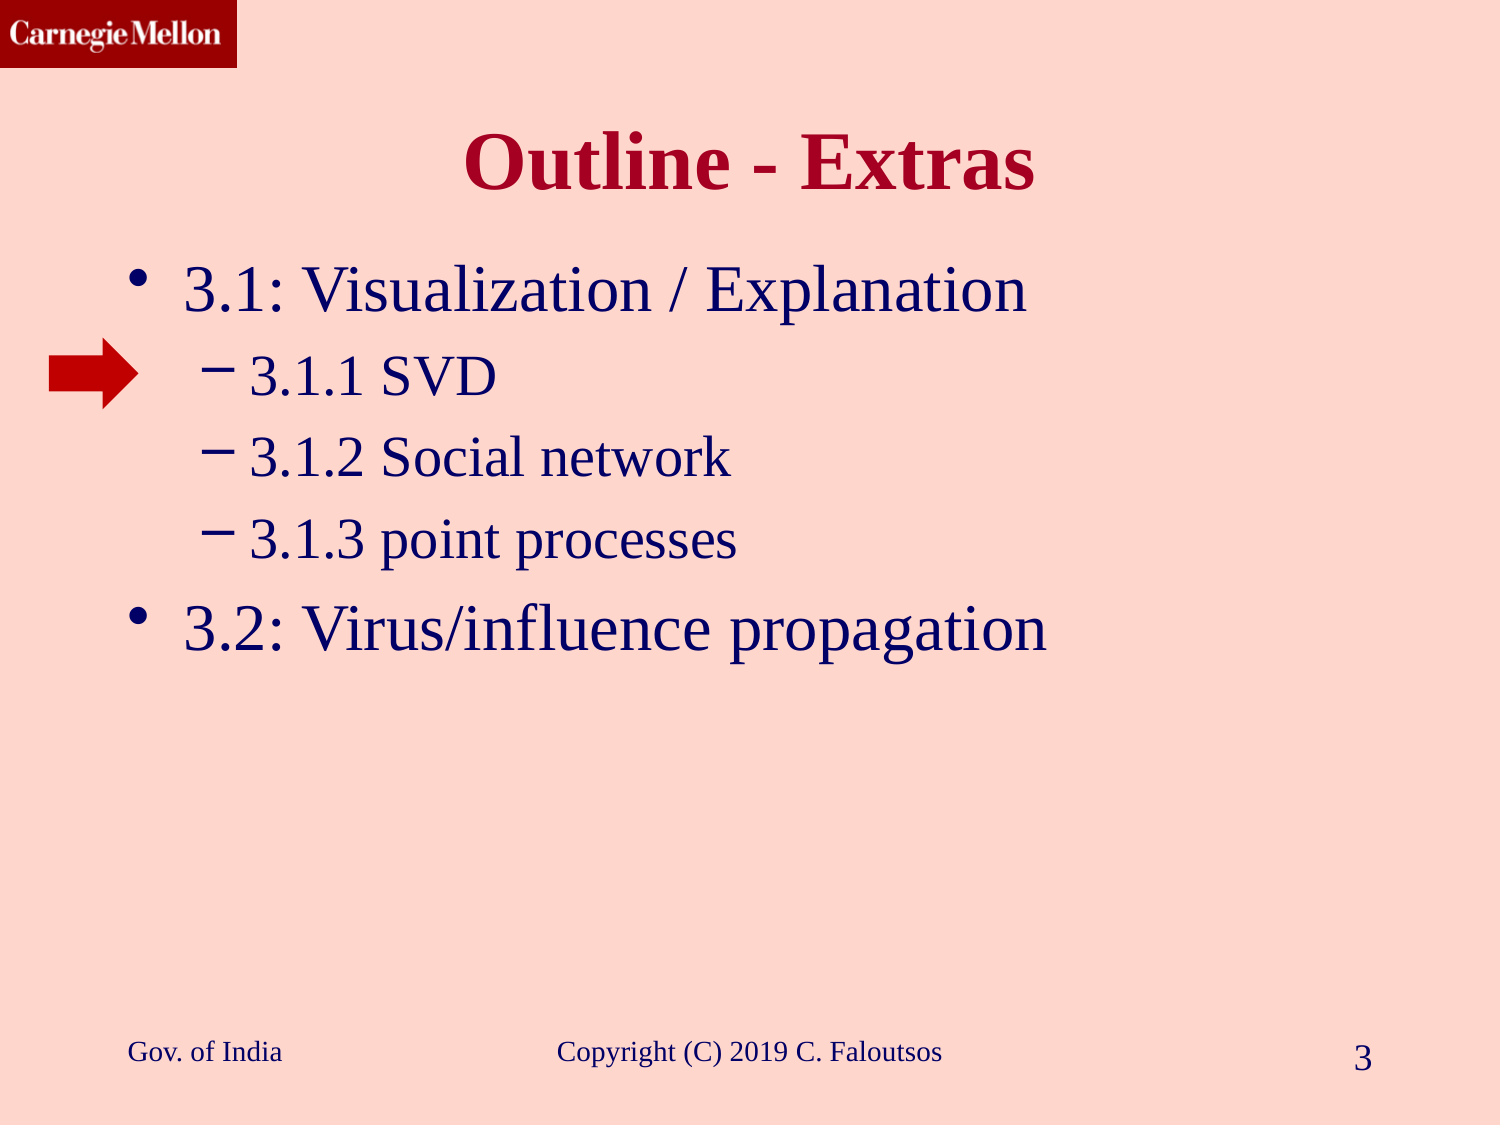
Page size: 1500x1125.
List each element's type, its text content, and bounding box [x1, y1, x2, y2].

list 3.1: Visualization / Explanation 3.1.1 SVD 3.1.2 Social network 3.1.3 point processes 3.2: Virus/influence propagation [112, 237, 1388, 1001]
slide_number 3 [1074, 1024, 1388, 1101]
footer Copyright (C) 2019 C. Faloutsos [512, 1024, 988, 1101]
slide_number Gov. of India [112, 1024, 426, 1101]
picture [0, 0, 237, 68]
text_box [48, 337, 139, 410]
title Outline - Extras [112, 99, 1388, 213]
